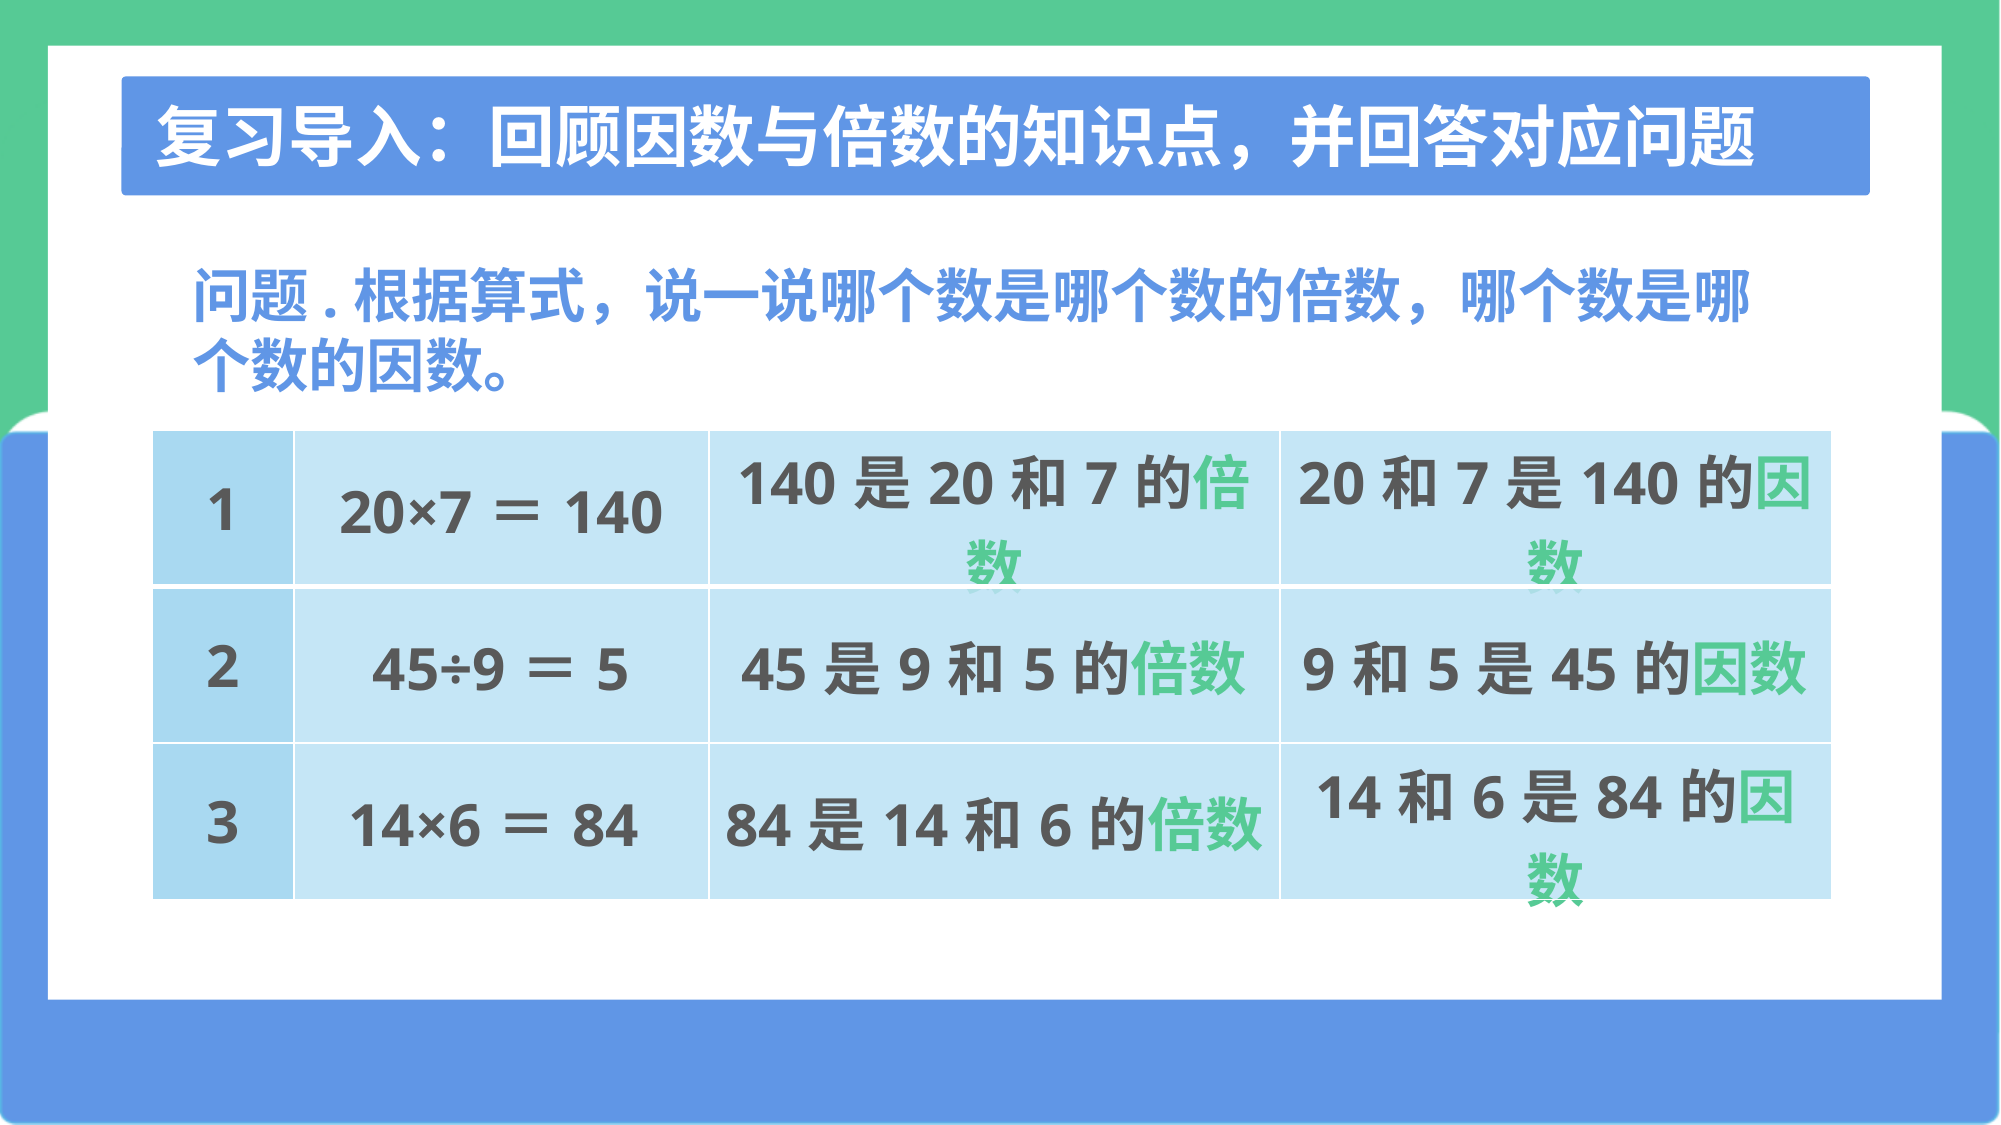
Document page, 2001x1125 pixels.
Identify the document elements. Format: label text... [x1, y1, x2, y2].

table_cell 45是9和5的倍数 [710, 589, 1279, 742]
table_cell 84是14和6的倍数 [710, 744, 1279, 899]
text_box [47, 45, 1943, 1001]
table_cell 9和5是45的因数 [1281, 589, 1831, 742]
table_header 1 [153, 431, 293, 584]
table_header 140是20和7的倍数 [710, 431, 1279, 584]
table_header 20和7是140的因数 [1281, 431, 1831, 584]
table_cell 3 [153, 744, 293, 899]
text_box 问题.根据算式，说一说哪个数是哪个数的倍数，哪个数是哪个数的因数。 [177, 251, 1813, 407]
table_cell 14和6是84的因数 [1281, 744, 1831, 899]
table_cell 45÷9＝5 [295, 589, 708, 742]
text_box 复习导入：回顾因数与倍数的知识点，并回答对应问题 [140, 87, 1870, 182]
table_cell 2 [153, 589, 293, 742]
text_box [120, 75, 1872, 197]
table_header 20×7＝140 [295, 431, 708, 584]
table_cell 14×6＝84 [295, 744, 708, 899]
picture [0, 0, 2001, 1125]
